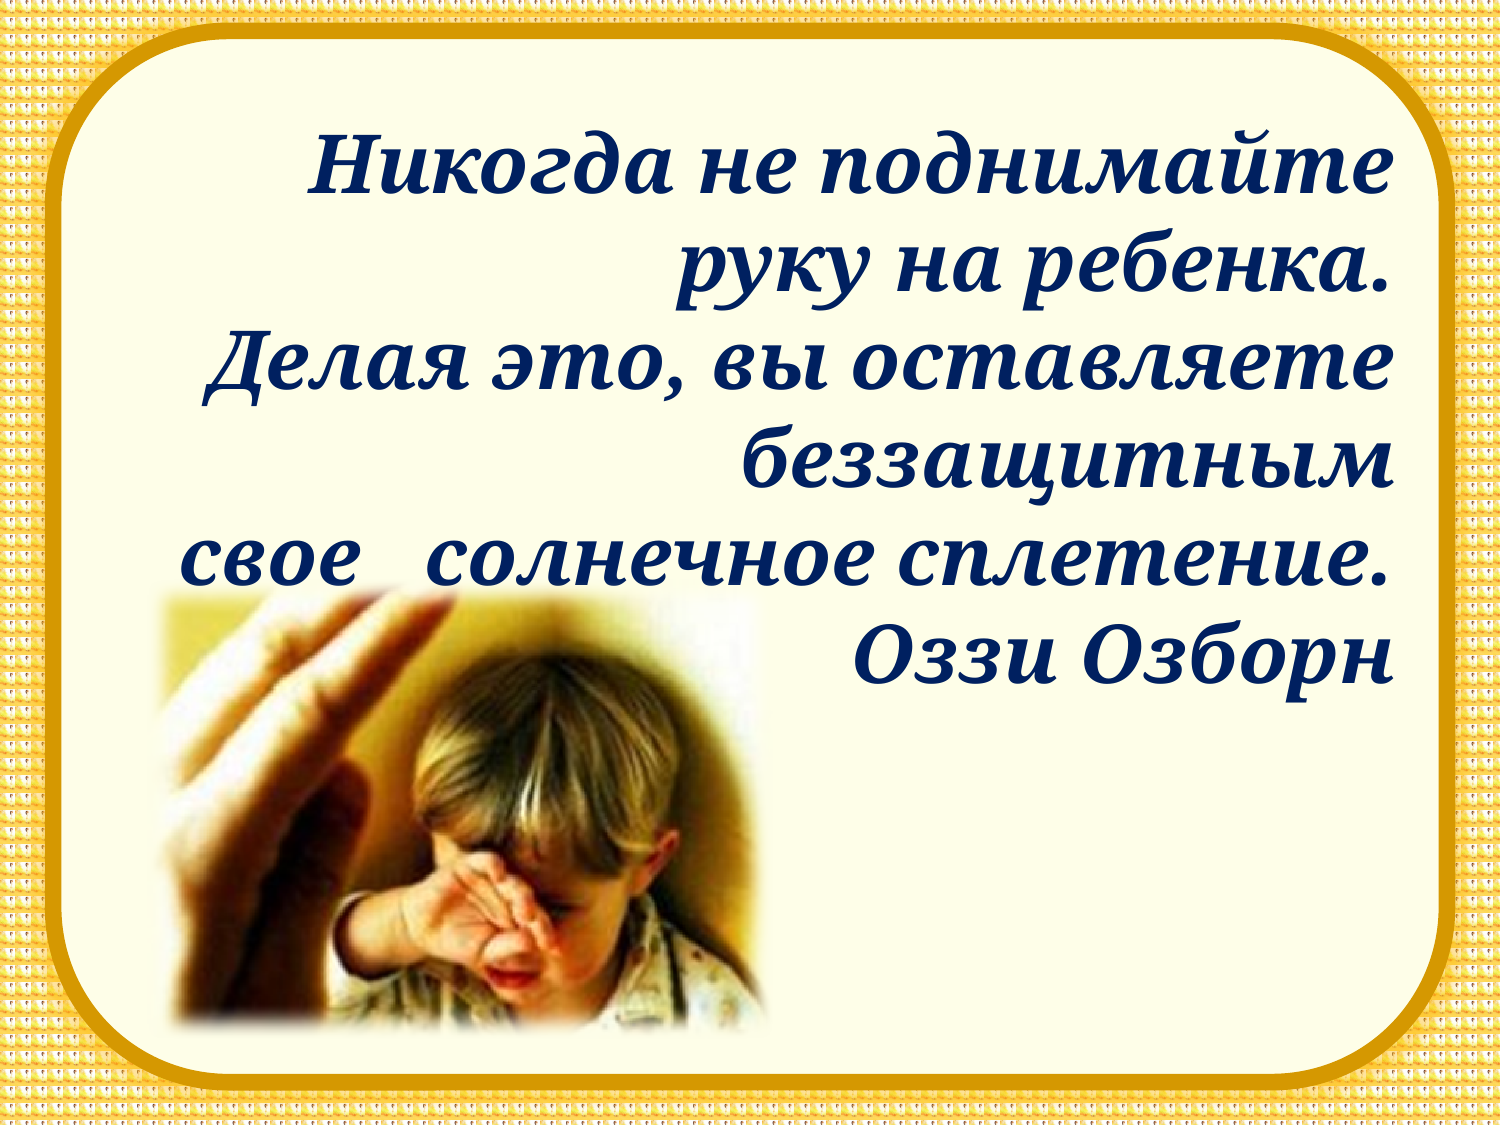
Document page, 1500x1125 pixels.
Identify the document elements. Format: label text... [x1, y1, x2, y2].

picture [0, 0, 1500, 1125]
title Никогда не поднимайте руку на ребенка. Делая это, вы оставляете беззащитным свое солнечное сплетение. Оззи Озборн [100, 99, 1412, 810]
